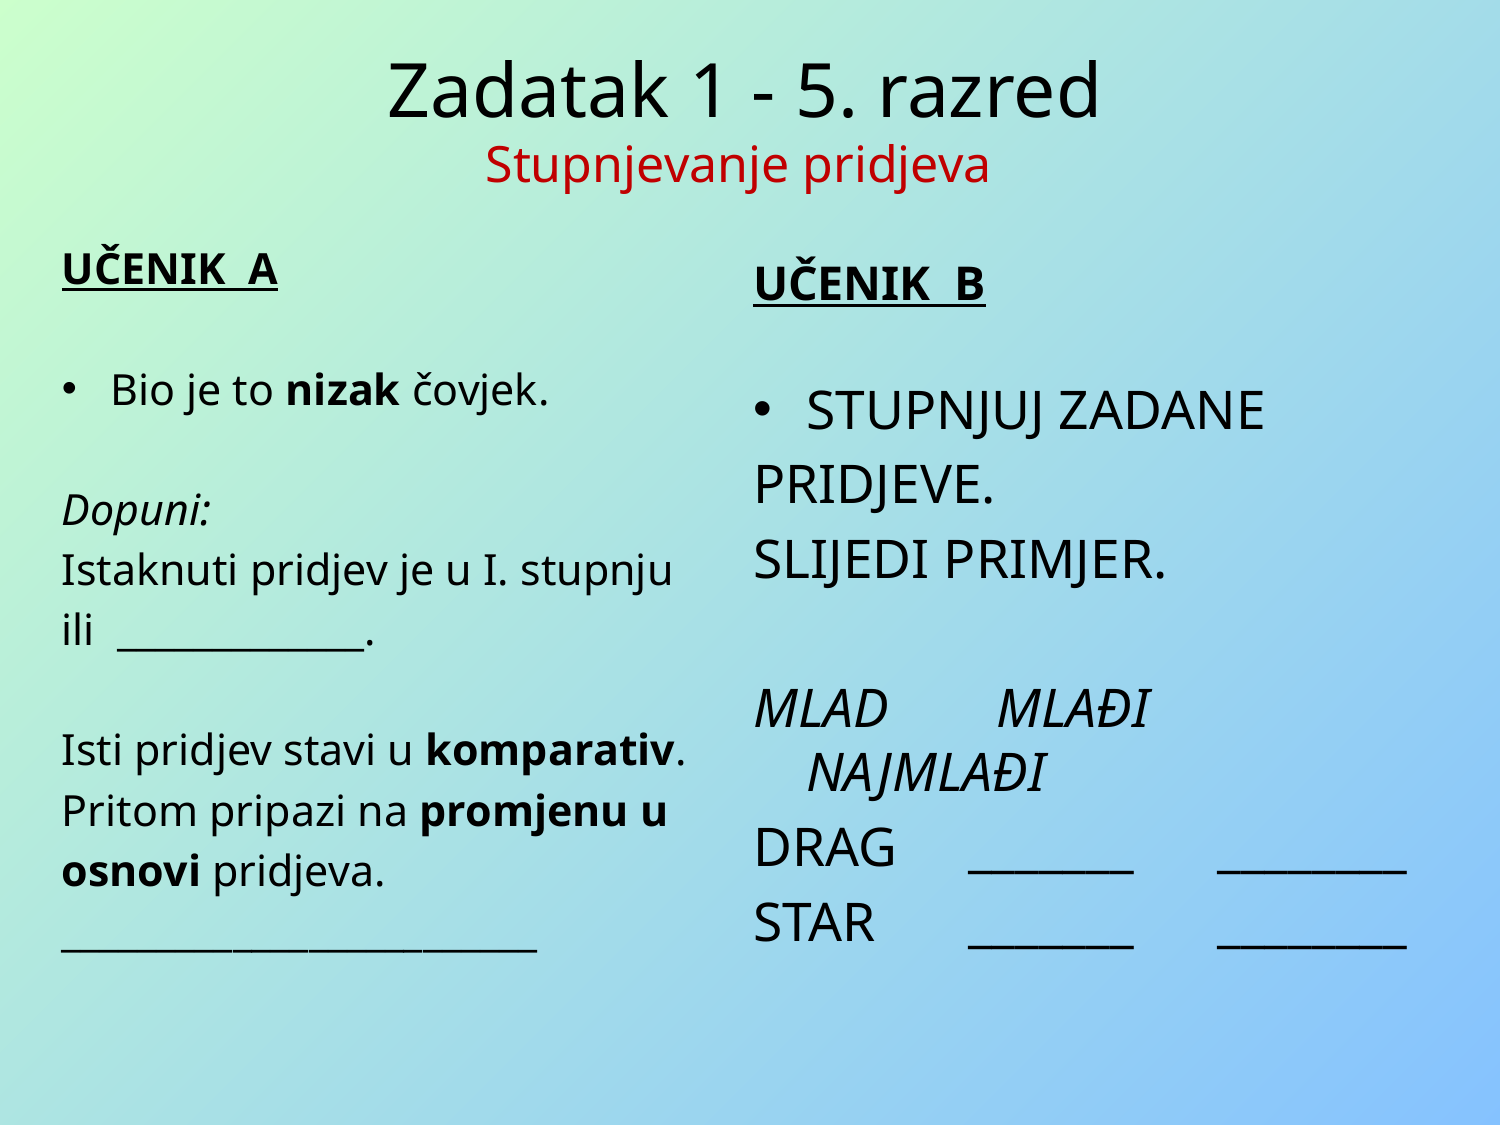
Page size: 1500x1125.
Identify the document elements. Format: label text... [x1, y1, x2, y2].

title Zadatak 1 - 5. razred Stupnjevanje pridjeva [70, 35, 1421, 200]
list UČENIK B STUPNJUJ ZADANE PRIDJEVE. SLIJEDI PRIMJER. MLAD MLAĐI NAJMLAĐI DRAG _______ ________ STAR _______ ________ [738, 246, 1461, 961]
list UČENIK A Bio je to nizak čovjek. Dopuni: Istaknuti pridjev je u I. stupnju ili _____________. Isti pridjev stavi u komparativ. Pritom pripazi na promjenu u osnovi pridjeva. _________________________ [46, 234, 710, 1079]
